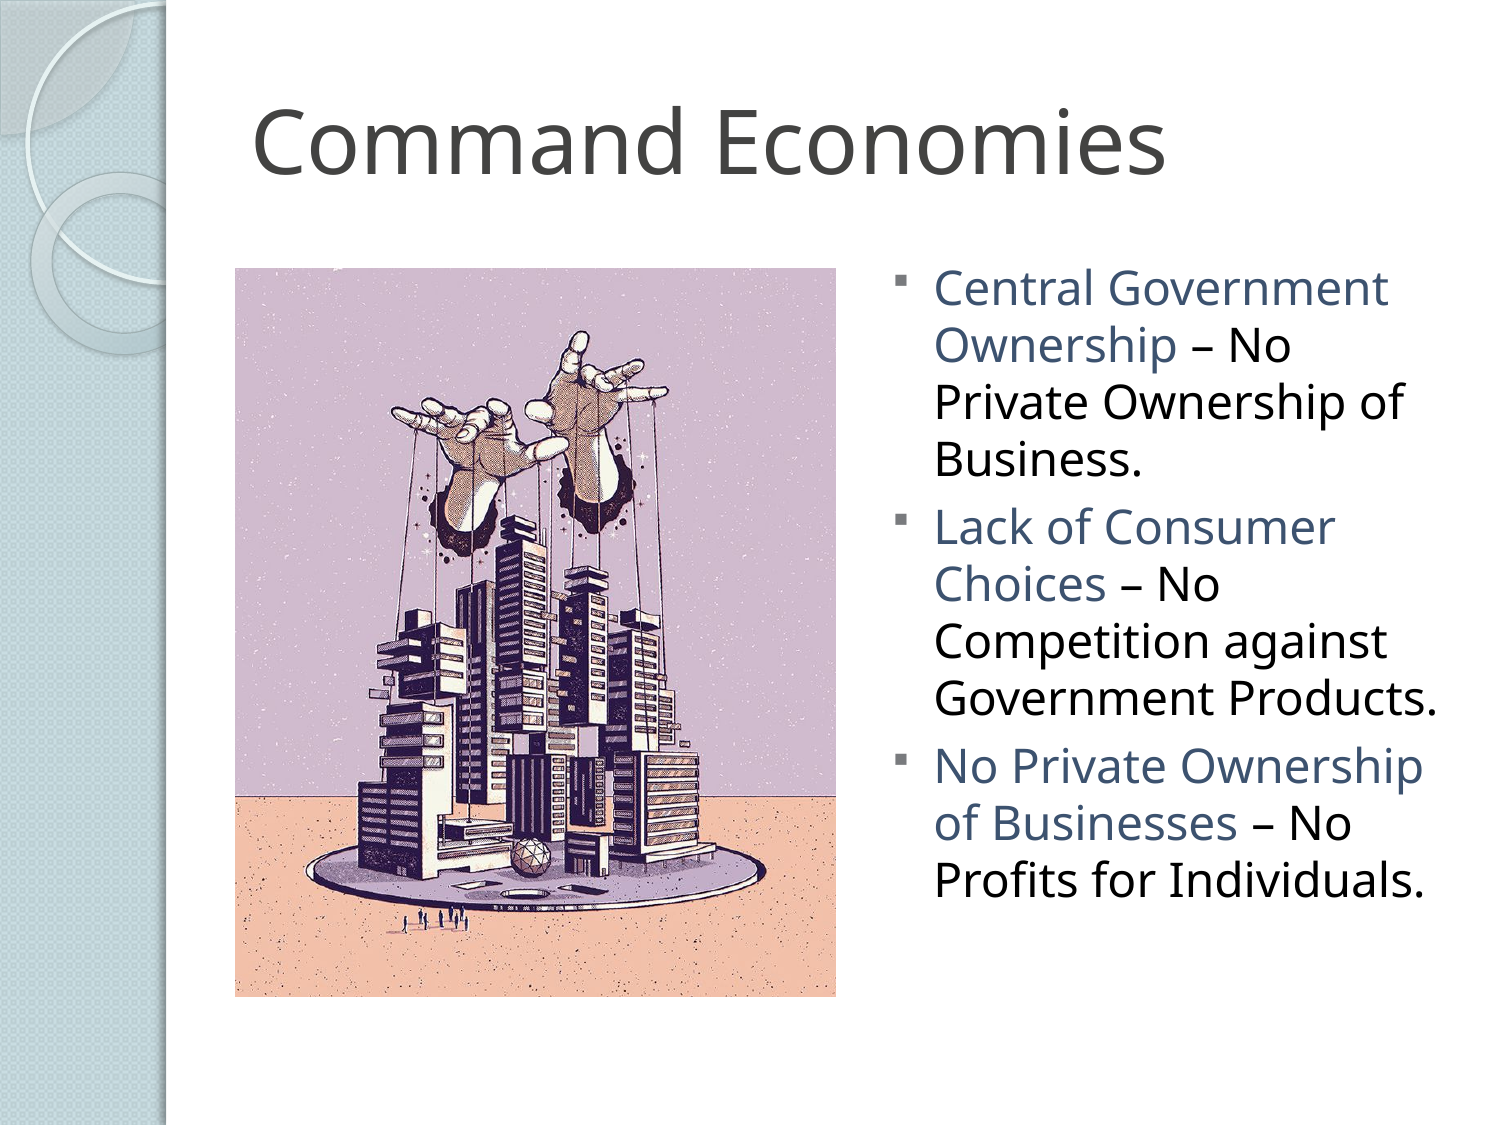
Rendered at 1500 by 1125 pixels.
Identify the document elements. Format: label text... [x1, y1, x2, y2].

list Central Government Ownership – No Private Ownership of Business. Lack of Consumer Choices – No Competition against Government Products. No Private Ownership of Businesses – No Profits for Individuals. [865, 249, 1466, 1015]
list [235, 268, 836, 997]
title Command Economies [235, 45, 1466, 233]
